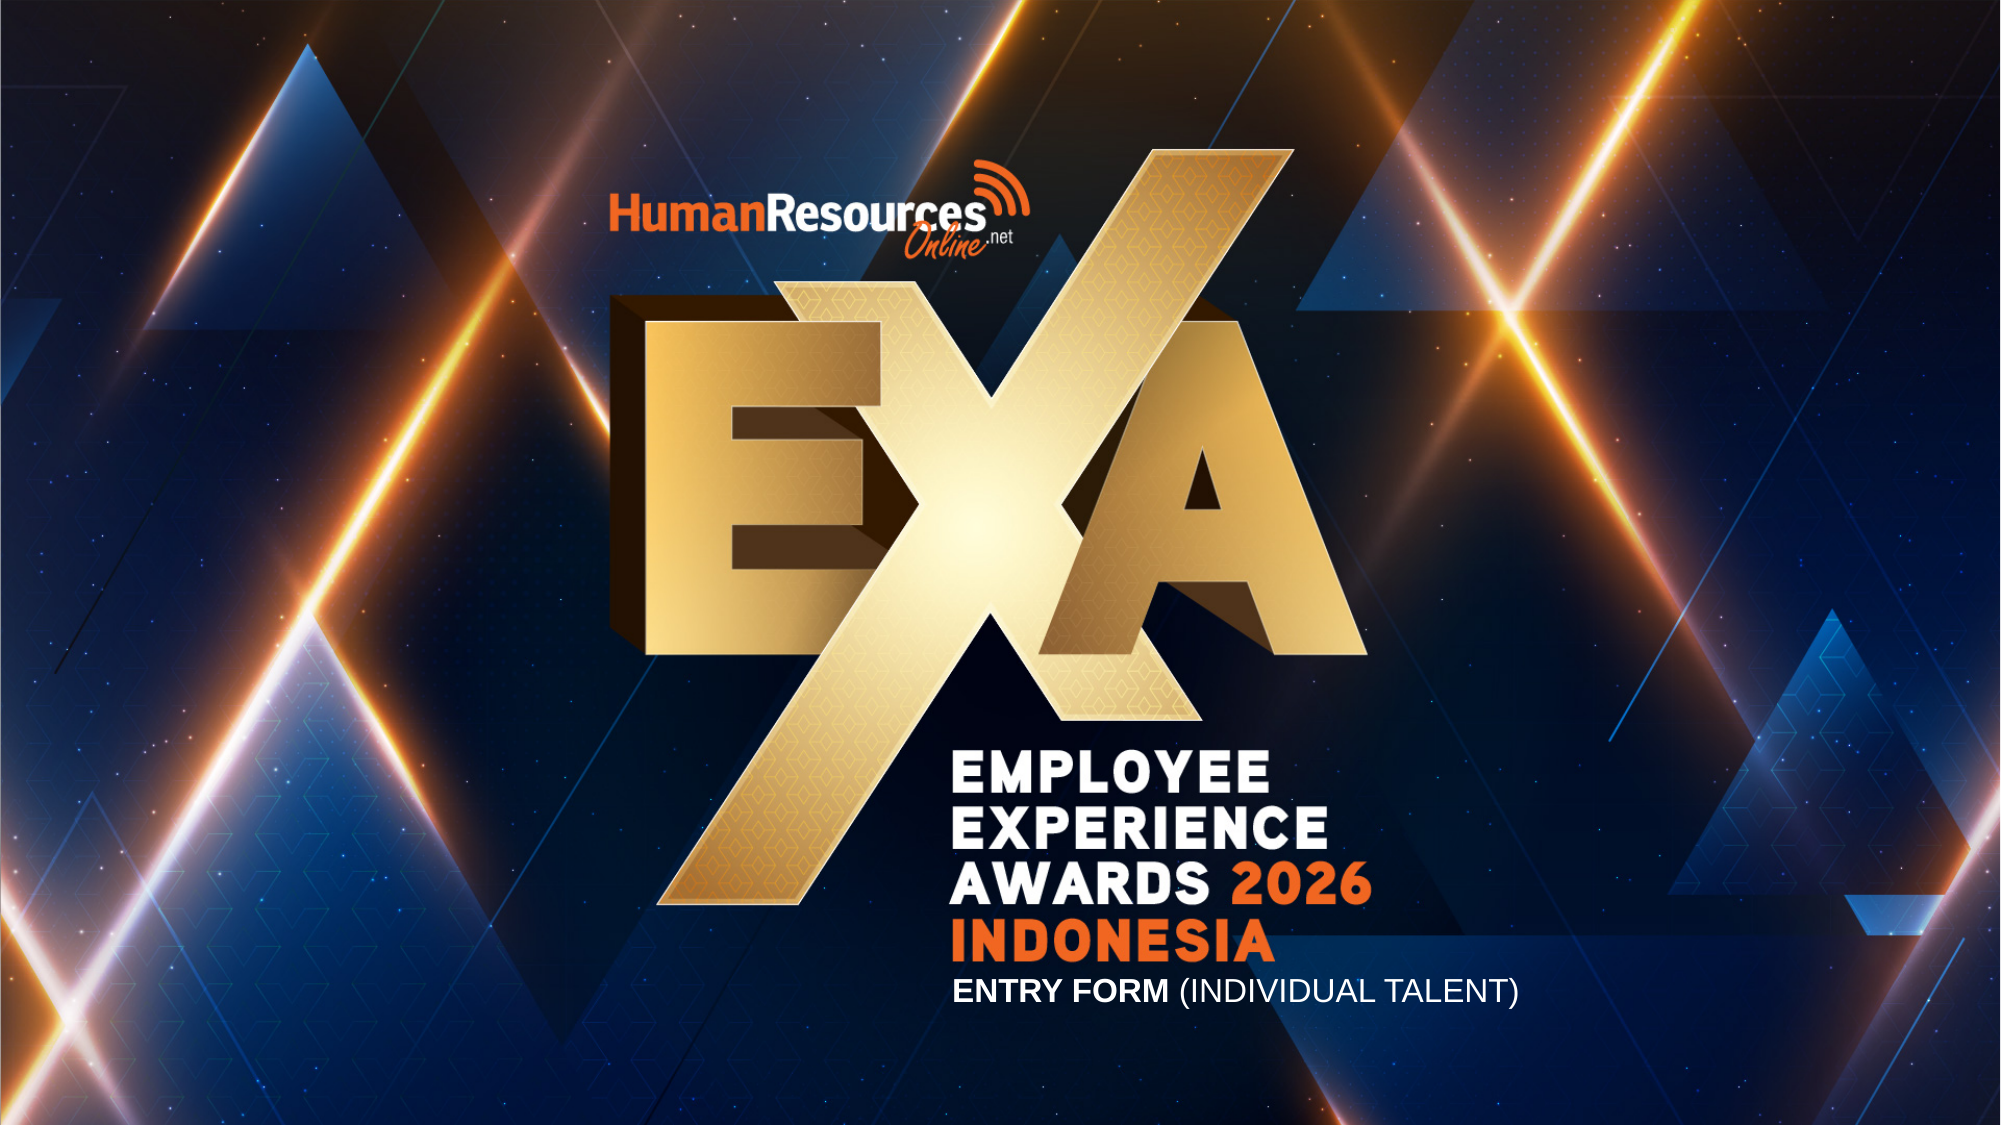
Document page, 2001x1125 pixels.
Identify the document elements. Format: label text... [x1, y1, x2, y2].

text_box ENTRY FORM (INDIVIDUAL TALENT) [937, 961, 1806, 1017]
picture [0, 0, 2001, 1125]
